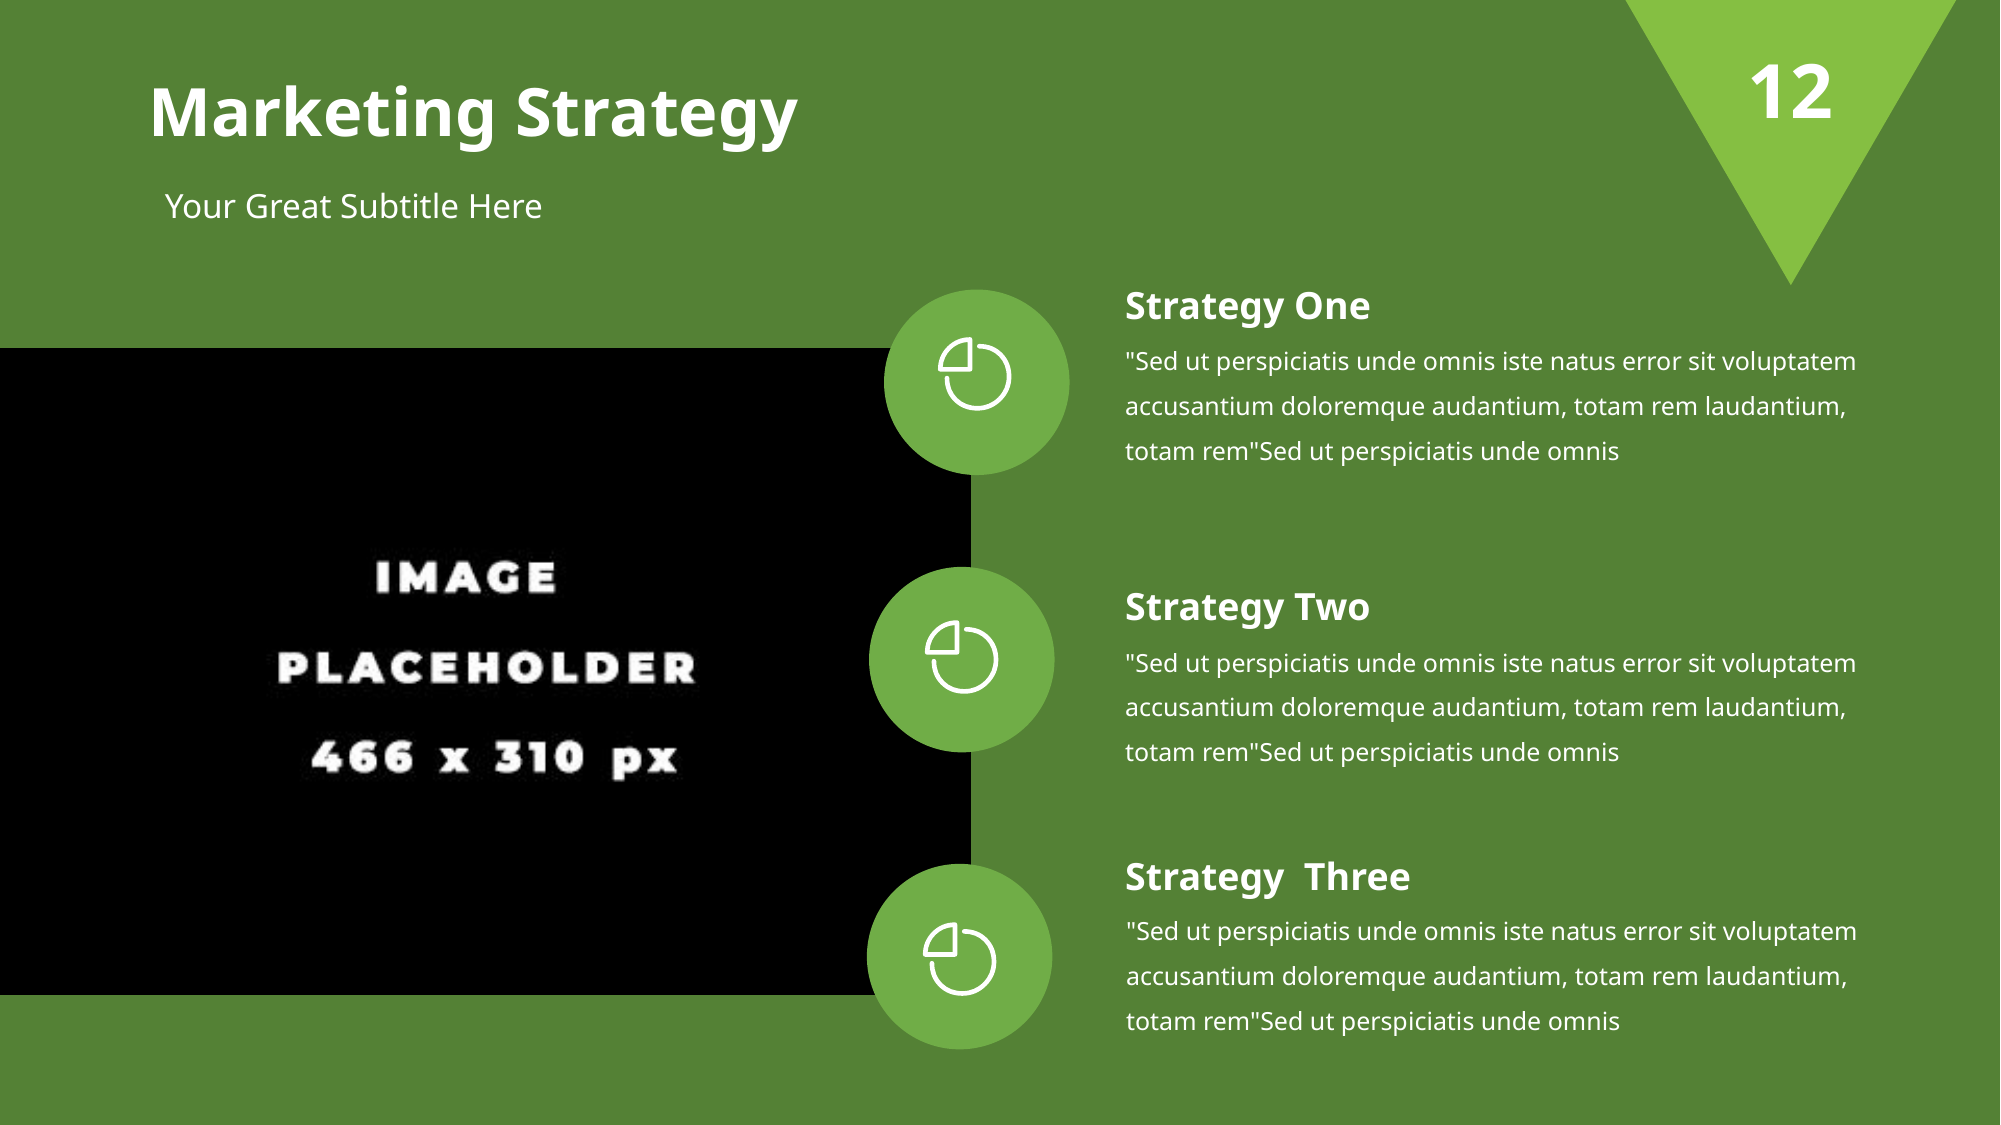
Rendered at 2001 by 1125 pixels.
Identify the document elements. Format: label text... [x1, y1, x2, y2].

text_box Strategy One [1110, 274, 1406, 323]
text_box "Sed ut perspiciatis unde omnis iste natus error sit voluptatem accusantium doloremque audantium, totam rem laudantium, totam rem"Sed ut perspiciatis unde omnis [1111, 893, 1920, 1045]
text_box [974, 627, 999, 693]
text_box "Sed ut perspiciatis unde omnis iste natus error sit voluptatem accusantium doloremque audantium, totam rem laudantium, totam rem"Sed ut perspiciatis unde omnis [1110, 323, 1919, 475]
text_box [879, 864, 1053, 1050]
text_box 12 [1709, 36, 1873, 143]
text_box [974, 567, 1055, 752]
picture [0, 348, 971, 995]
text_box [1625, 0, 1957, 286]
text_box [974, 343, 1012, 411]
text_box "Sed ut perspiciatis unde omnis iste natus error sit voluptatem accusantium doloremque audantium, totam rem laudantium, totam rem"Sed ut perspiciatis unde omnis [1110, 624, 1919, 776]
text_box Marketing Strategy [133, 61, 849, 158]
text_box Strategy Three [1110, 845, 1450, 906]
text_box Strategy Two [1110, 575, 1406, 624]
text_box Your Great Subtitle Here [133, 177, 576, 234]
text_box [946, 337, 973, 352]
text_box [974, 930, 997, 994]
text_box [891, 289, 1070, 476]
